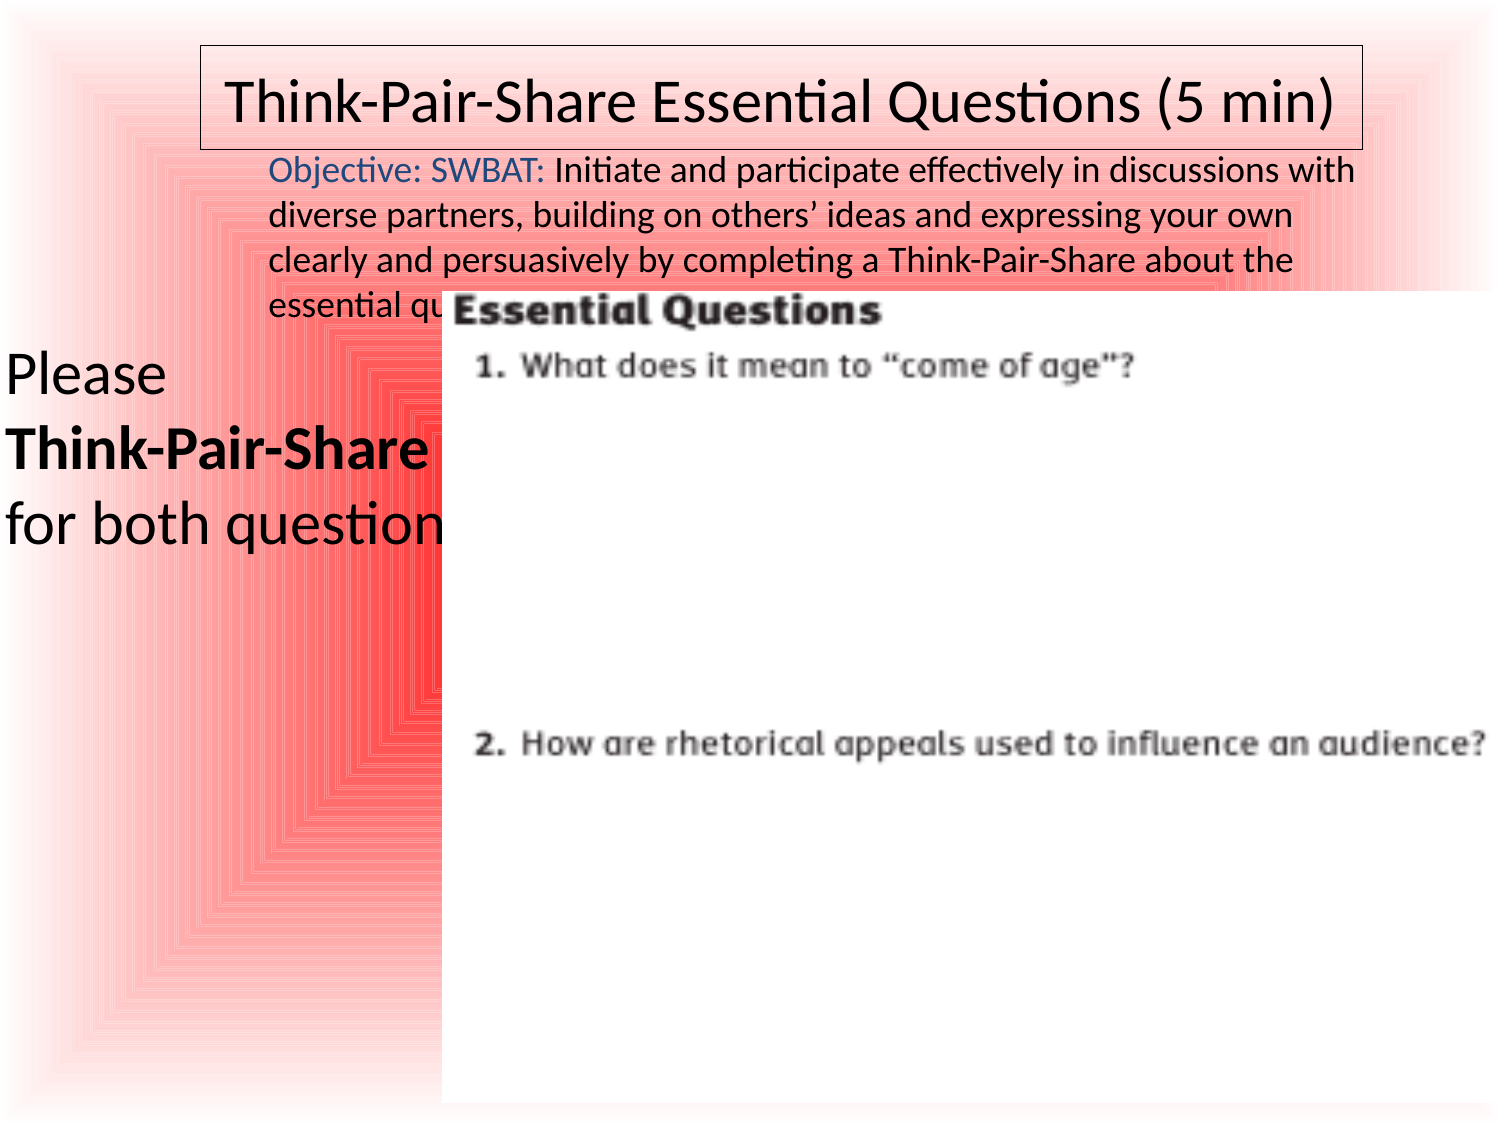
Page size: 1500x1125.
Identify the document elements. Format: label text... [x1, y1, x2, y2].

text_box Think-Pair-Share Essential Questions (5 min) [200, 45, 1363, 137]
text_box Objective: SWBAT: Initiate and participate effectively in discussions with diverse partners, building on others’ ideas and expressing your own clearly and persuasively by completing a Think-Pair-Share about the essential questions [75, 137, 1417, 324]
text_box Please Think-Pair-Share for both questions [0, 324, 437, 565]
picture [442, 291, 1500, 1103]
